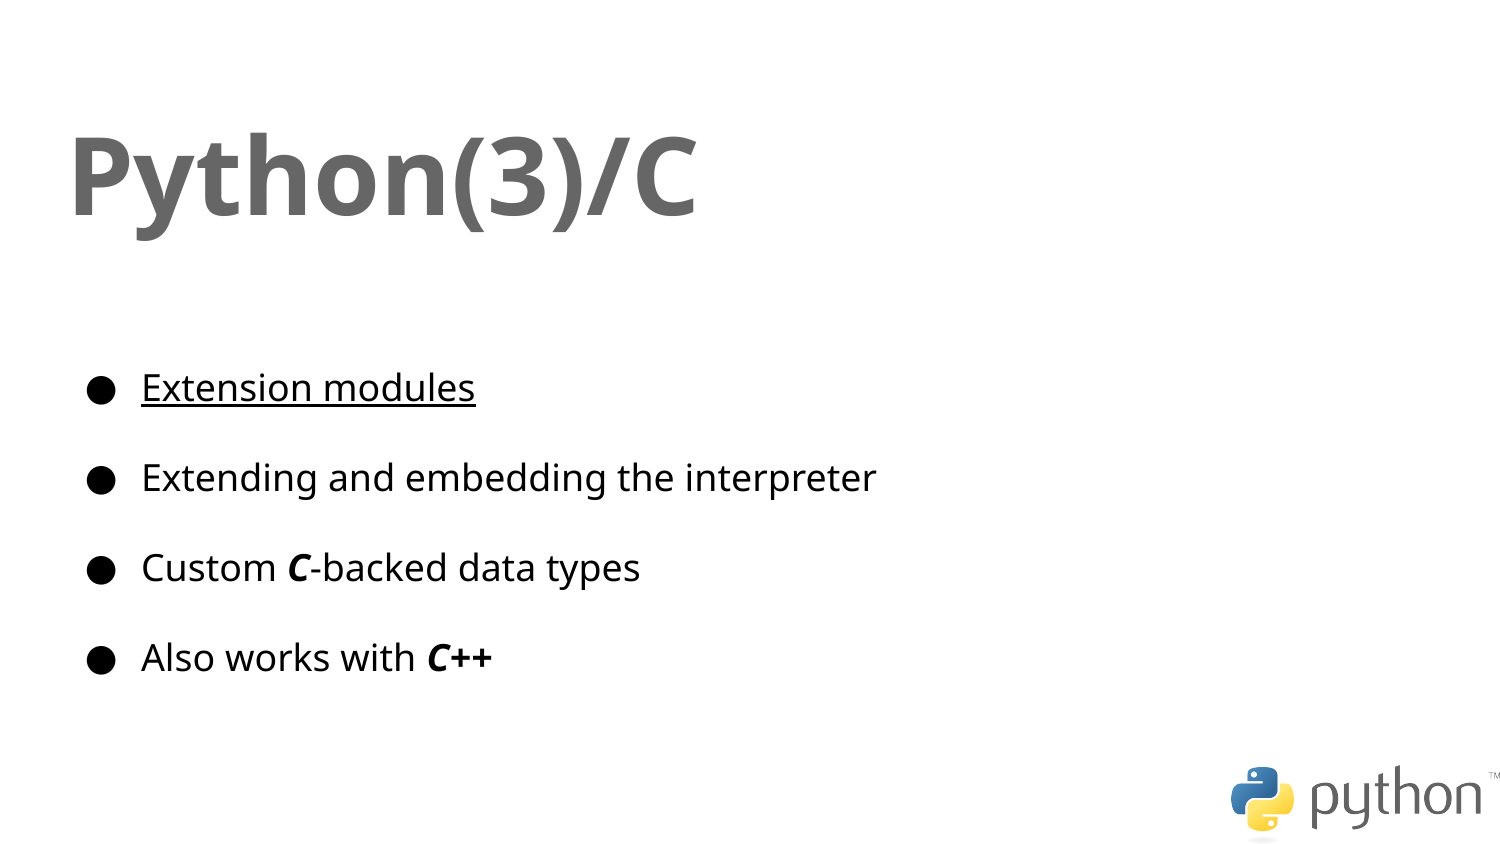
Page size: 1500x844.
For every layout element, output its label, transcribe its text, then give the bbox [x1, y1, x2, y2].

subtitle Extension modules Extending and embedding the interpreter Custom C-backed data types Also works with C++ [51, 348, 1449, 678]
title Python(3)/C [51, 122, 1449, 253]
picture [1230, 765, 1500, 844]
